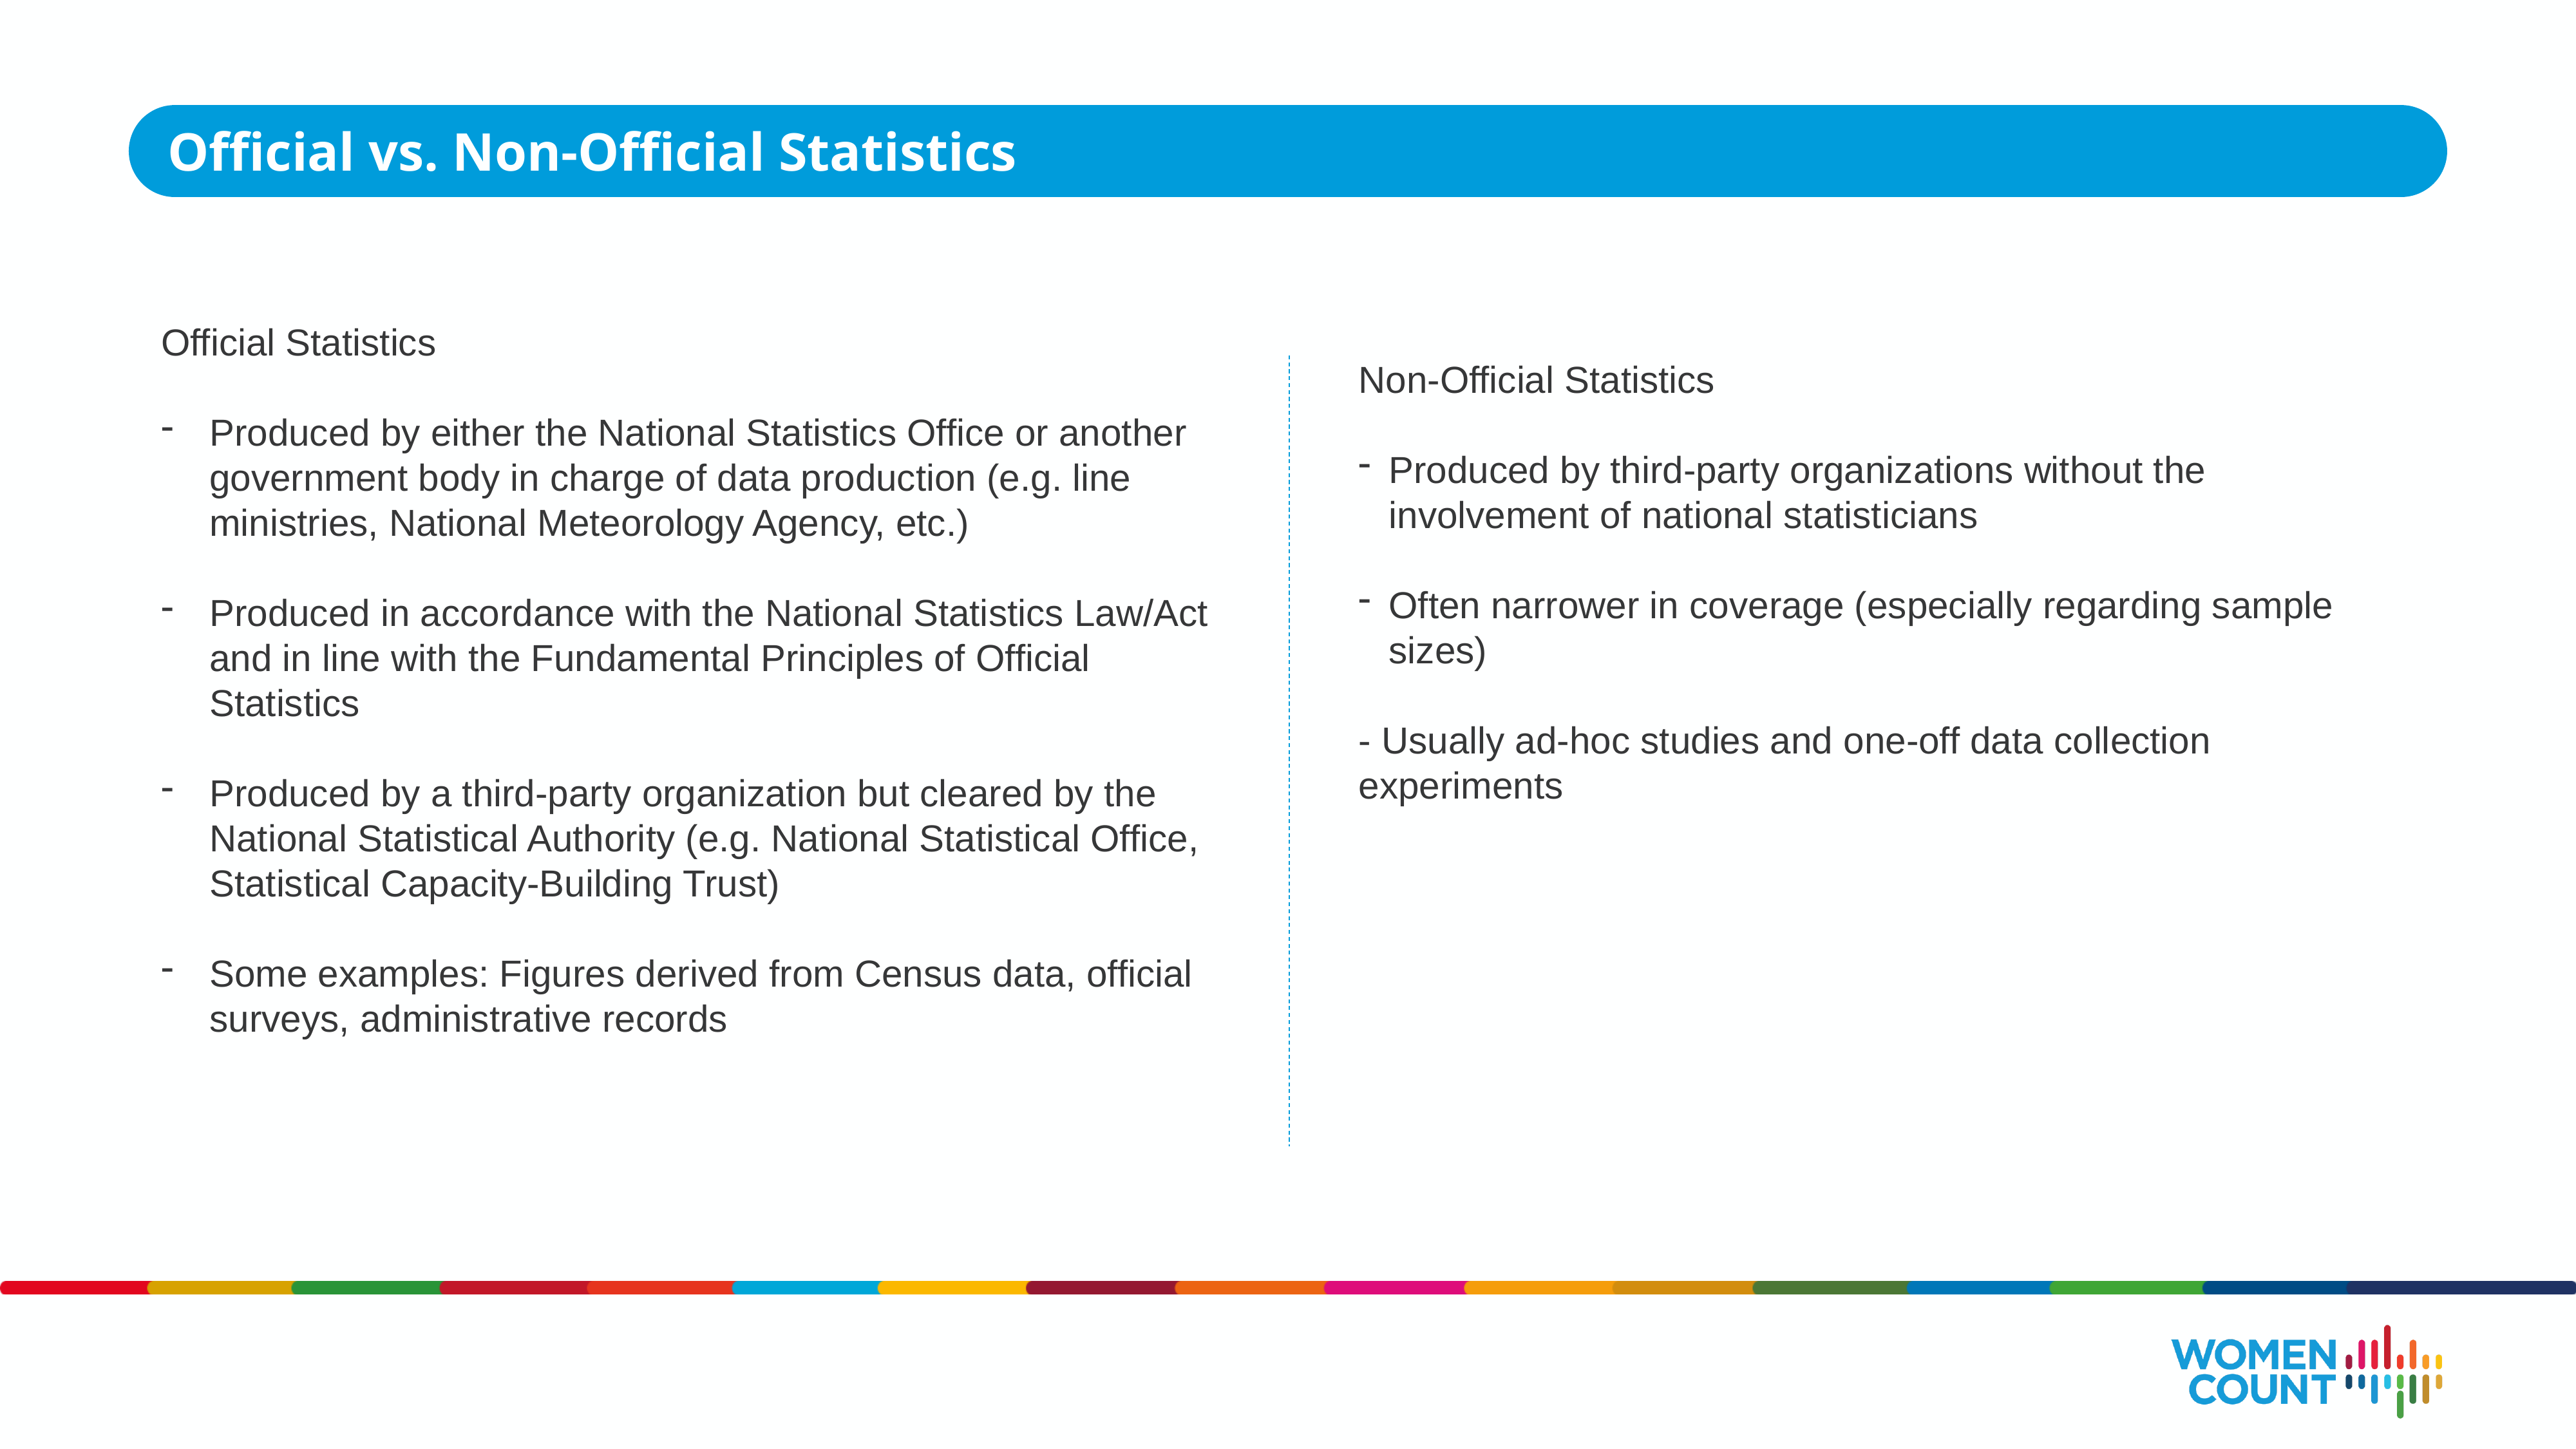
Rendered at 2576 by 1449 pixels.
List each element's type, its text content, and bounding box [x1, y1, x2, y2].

list Official Statistics Produced by either the National Statistics Office or another government body in charge of data production (e.g. line ministries, National Meteorology Agency, etc.) Produced in accordance with the National Statistics Law/Act and in line with the Fundamental Principles of Official Statistics Produced by a third-party organization but cleared by the National Statistical Authority (e.g. National Statistical Office, Statistical Capacity-Building Trust) Some examples: Figures derived from Census data, official surveys, administrative records [161, 318, 1216, 1184]
list Official vs. Non-Official Statistics [167, 119, 2411, 245]
text_box Non-Official Statistics Produced by third-party organizations without the involvement of national statisticians Often narrower in coverage (especially regarding sample sizes) - Usually ad-hoc studies and one-off data collection experiments [1358, 355, 2415, 851]
